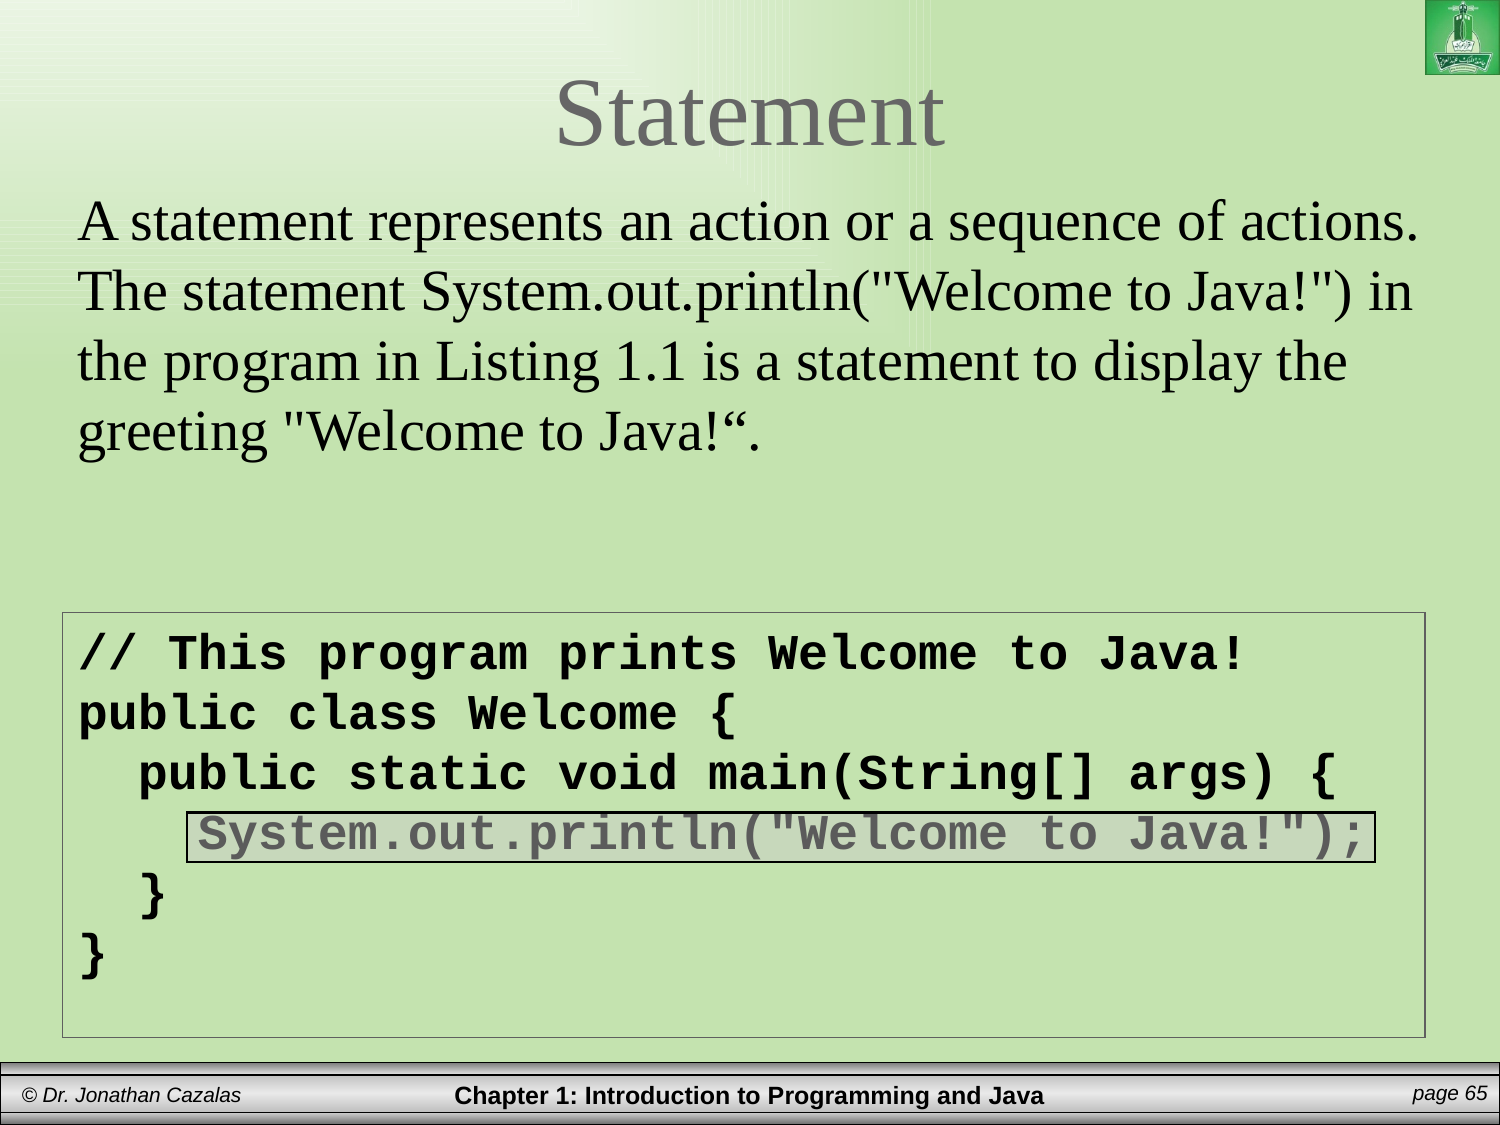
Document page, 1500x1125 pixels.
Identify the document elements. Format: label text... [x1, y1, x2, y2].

text_box A statement represents an action or a sequence of actions. The statement System.out.println("Welcome to Java!") in the program in Listing 1.1 is a statement to display the greeting "Welcome to Java!“. [62, 174, 1438, 475]
text_box Statement [112, 62, 1388, 150]
picture [1425, 0, 1500, 75]
text_box // This program prints Welcome to Java! public class Welcome { public static void main(String[] args) { System.out.println("Welcome to Java!"); } } [62, 612, 1425, 1038]
text_box [187, 812, 1375, 863]
